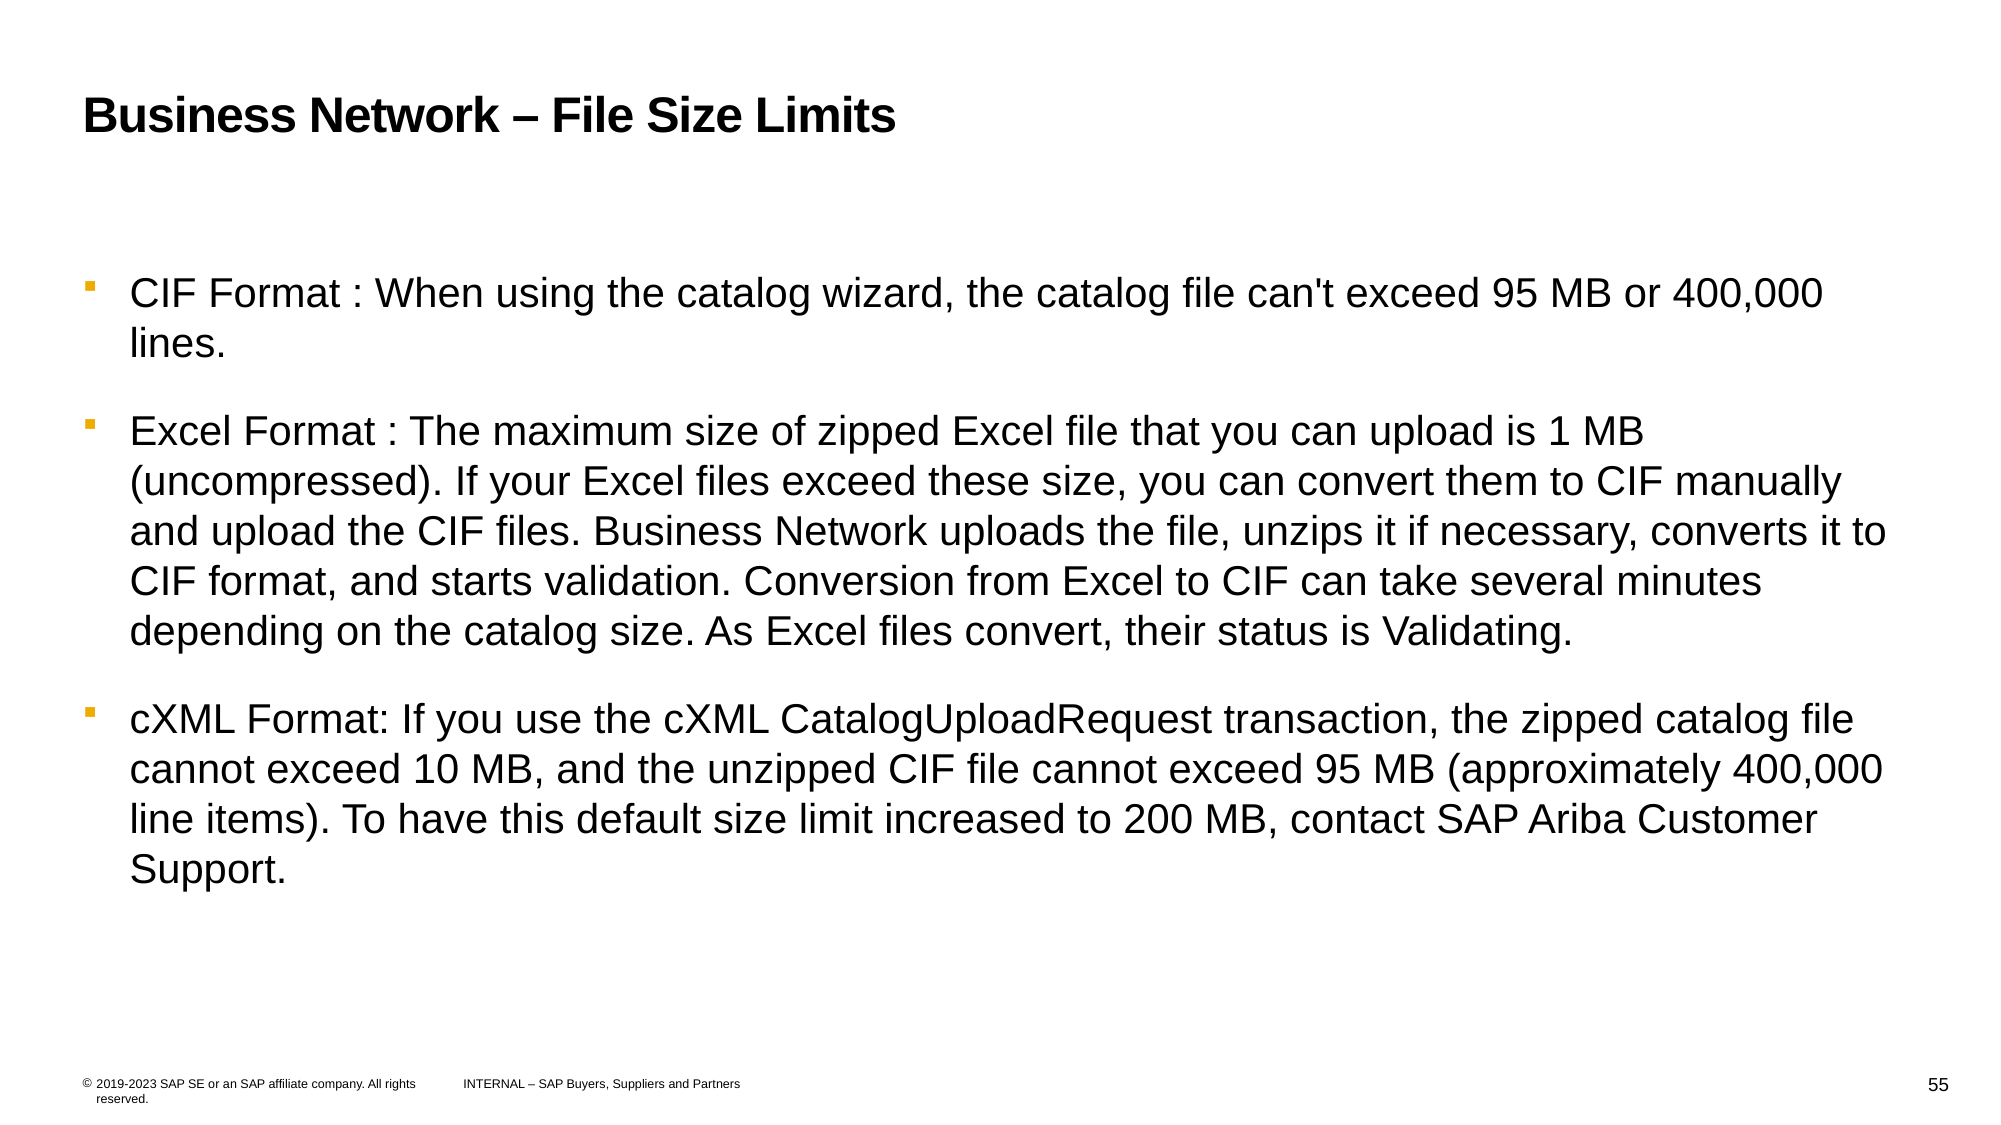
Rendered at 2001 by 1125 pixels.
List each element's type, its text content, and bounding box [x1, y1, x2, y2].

title Business Network – File Size Limits [82, 82, 1918, 144]
list CIF Format : When using the catalog wizard, the catalog file can't exceed 95 MB or 400,000 lines. Excel Format : The maximum size of zipped Excel file that you can upload is 1 MB (uncompressed). If your Excel files exceed these size, you can convert them to CIF manually and upload the CIF files. Business Network uploads the file, unzips it if necessary, converts it to CIF format, and starts validation. Conversion from Excel to CIF can take several minutes depending on the catalog size. As Excel files convert, their status is Validating. cXML Format: If you use the cXML CatalogUploadRequest transaction, the zipped catalog file cannot exceed 10 MB, and the unzipped CIF file cannot exceed 95 MB (approximately 400,000 line items). To have this default size limit increased to 200 MB, contact SAP Ariba Customer Support. [82, 265, 1918, 1040]
